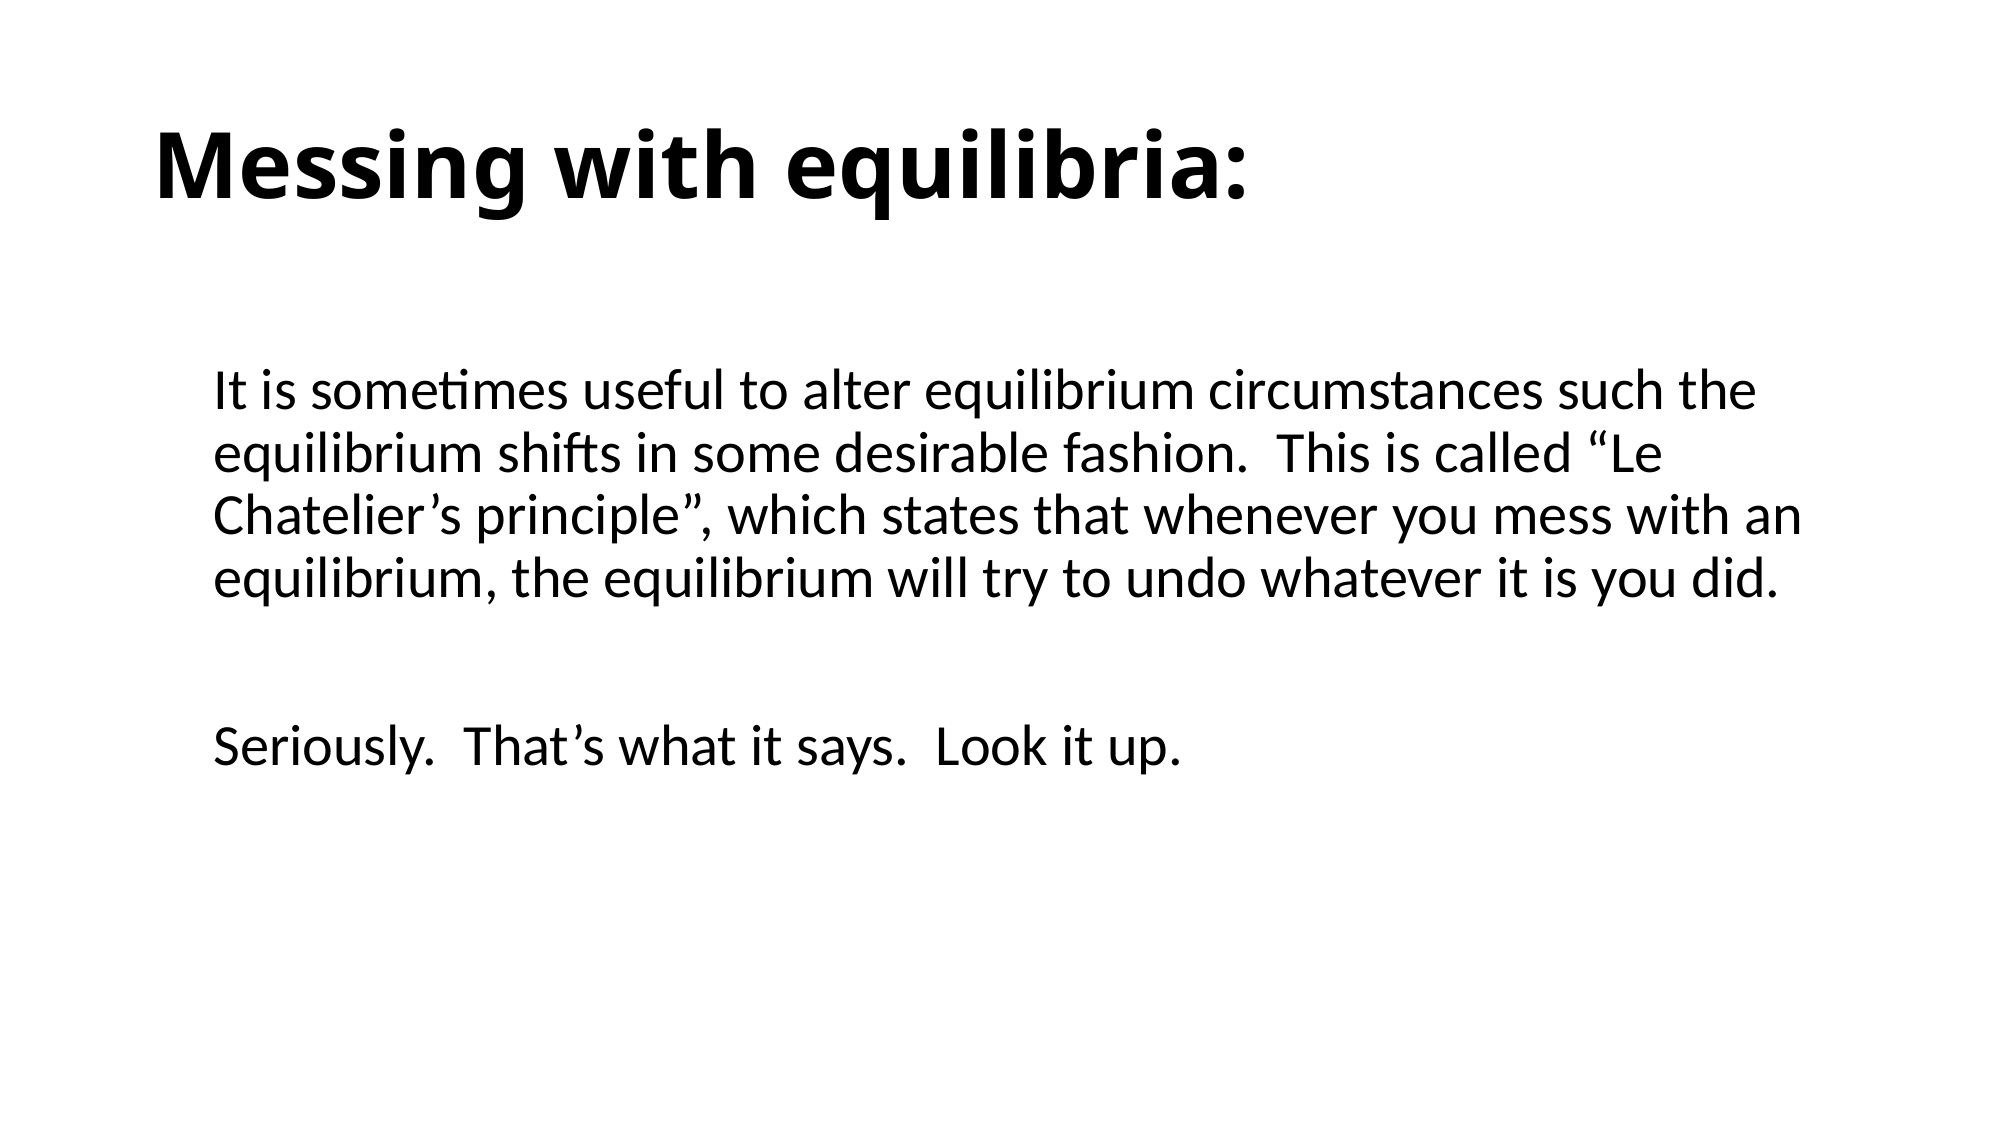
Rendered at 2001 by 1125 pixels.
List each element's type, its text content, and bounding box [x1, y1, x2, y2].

title Messing with equilibria: [137, 59, 1863, 278]
list It is sometimes useful to alter equilibrium circumstances such the equilibrium shifts in some desirable fashion. This is called “Le Chatelier’s principle”, which states that whenever you mess with an equilibrium, the equilibrium will try to undo whatever it is you did. Seriously. That’s what it says. Look it up. [198, 351, 1924, 1066]
